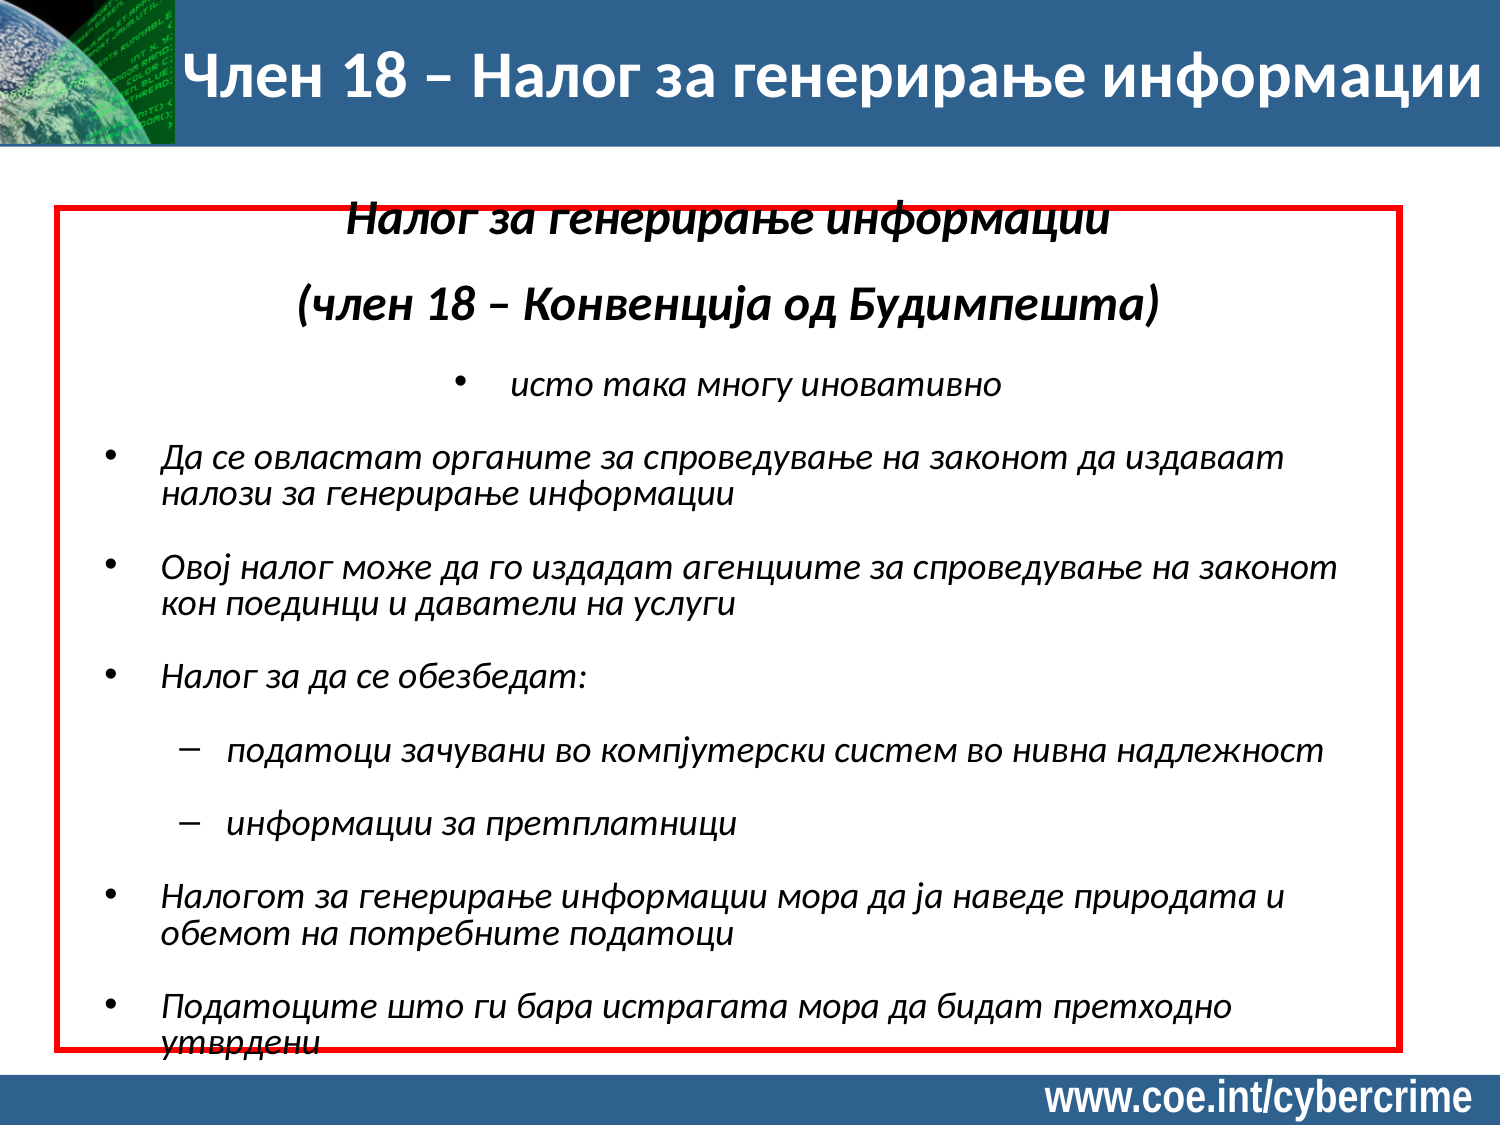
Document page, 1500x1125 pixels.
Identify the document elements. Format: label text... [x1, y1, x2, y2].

text_box Налог за генерирање информации (член 18 – Конвенција од Будимпешта) исто така многу иновативно Да се овластат органите за спроведување на законот да издаваат налози за генерирање информации Овој налог може да го издадат агенциите за спроведување на законот кон поединци и даватели на услуги Налог за да се обезбедат: податоци зачувани во компјутерски систем во нивна надлежност информации за претплатници Налогот за генерирање информации мора да ја наведе природата и обемот на потребните податоци Податоците што ги бара истрагата мора да бидат претходно утврдени [57, 208, 1400, 1050]
text_box Член 18 – Налог за генерирање информации [177, 0, 1500, 149]
picture [0, 0, 175, 144]
text_box www.coe.int/cybercrime [1030, 1059, 1500, 1125]
text_box [0, 1073, 1030, 1125]
